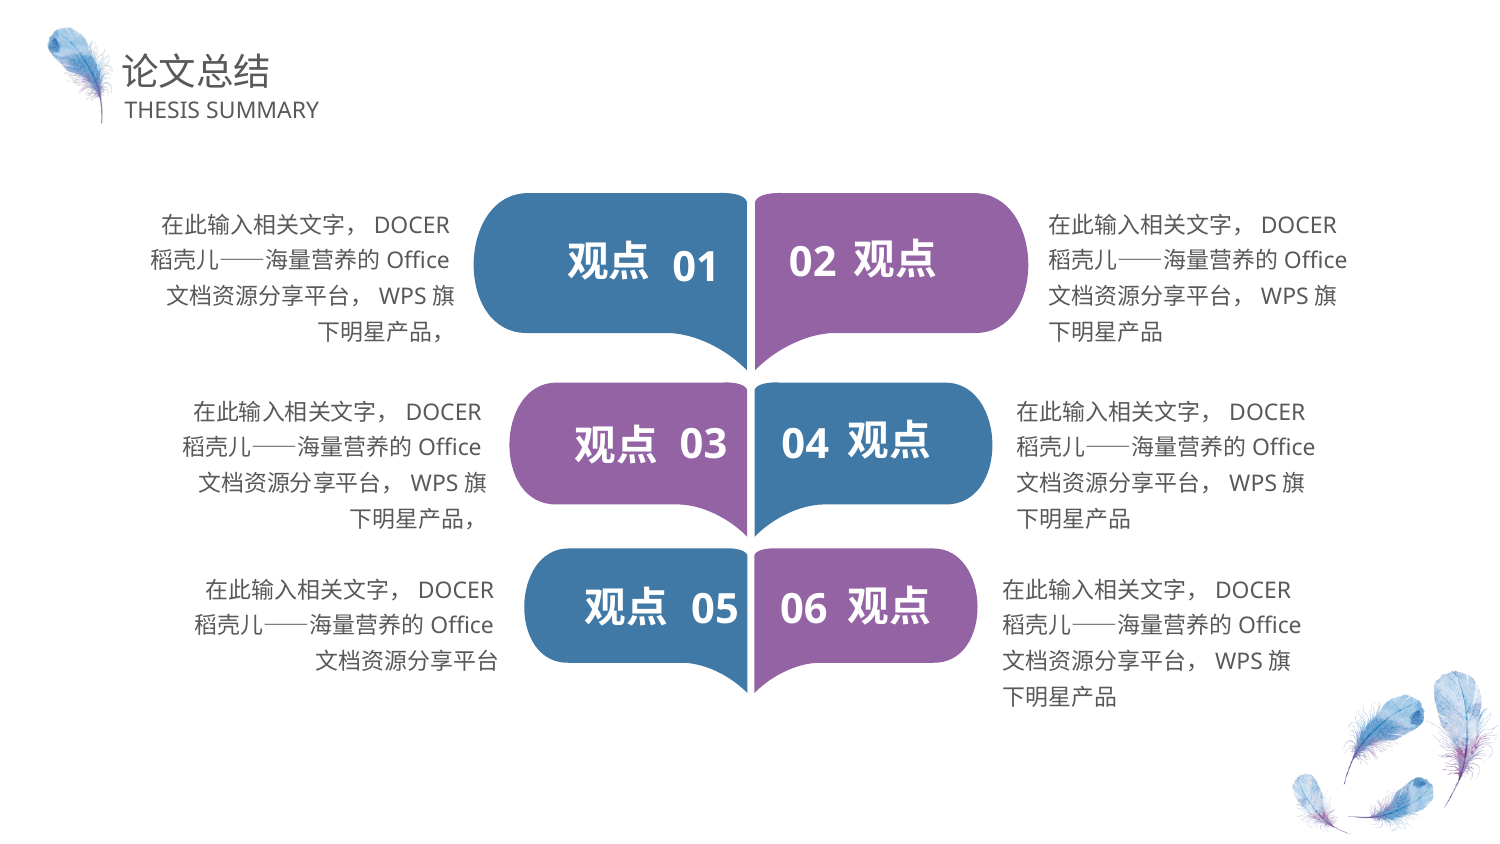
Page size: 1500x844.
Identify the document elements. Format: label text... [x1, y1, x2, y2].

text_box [754, 548, 1040, 694]
text_box THESIS SUMMARY [109, 88, 335, 131]
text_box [754, 382, 1040, 537]
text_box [475, 382, 748, 537]
picture [43, 21, 118, 123]
text_box 在此输入相关文字，DOCER稻壳儿——海量营养的Office文档资源分享平台，WPS旗下明星产品， [129, 194, 465, 353]
text_box 在此输入相关文字，DOCER稻壳儿——海量营养的Office文档资源分享平台，WPS旗下明星产品， [160, 381, 474, 539]
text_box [468, 192, 747, 371]
text_box 在此输入相关文字，DOCER稻壳儿——海量营养的Office文档资源分享平台 [173, 559, 515, 682]
text_box 在此输入相关文字，DOCER稻壳儿——海量营养的Office文档资源分享平台，WPS旗下明星产品 [987, 559, 1329, 718]
text_box 在此输入相关文字，DOCER稻壳儿——海量营养的Office文档资源分享平台，WPS旗下明星产品 [1039, 381, 1343, 539]
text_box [754, 192, 1046, 371]
text_box 在此输入相关文字，DOCER稻壳儿——海量营养的Office文档资源分享平台，WPS旗下明星产品 [1048, 194, 1375, 353]
picture [1292, 670, 1499, 834]
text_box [523, 548, 752, 694]
text_box 论文总结 [106, 40, 287, 101]
